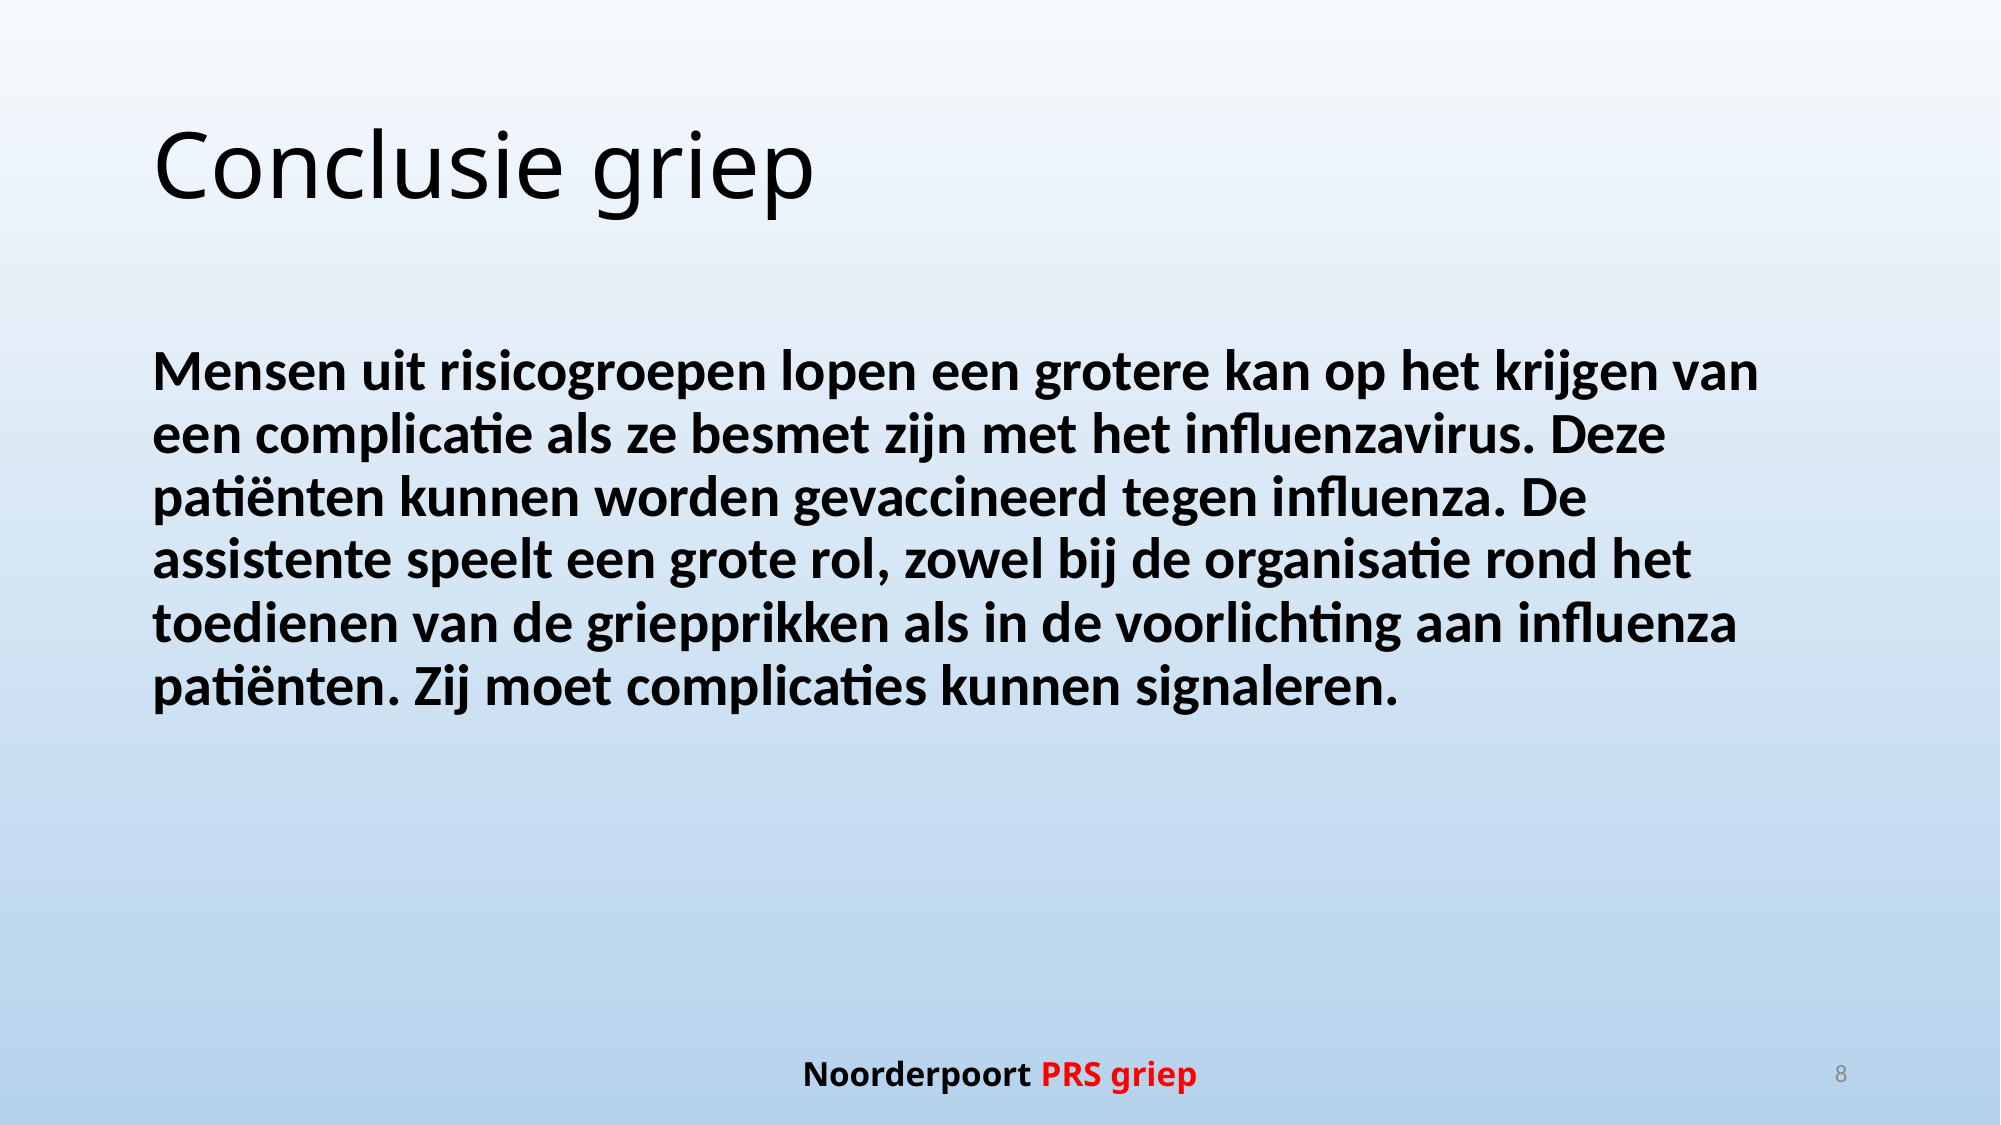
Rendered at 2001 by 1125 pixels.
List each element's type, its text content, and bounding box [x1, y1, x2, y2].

title Conclusie griep [137, 59, 1863, 278]
footer Noorderpoort PRS griep [662, 1042, 1338, 1103]
slide_number 8 [1412, 1042, 1863, 1103]
list Mensen uit risicogroepen lopen een grotere kan op het krijgen van een complicatie als ze besmet zijn met het influenzavirus. Deze patiënten kunnen worden gevaccineerd tegen influenza. De assistente speelt een grote rol, zowel bij de organisatie rond het toedienen van de griepprikken als in de voorlichting aan influenza patiënten. Zij moet complicaties kunnen signaleren. [137, 416, 1837, 726]
